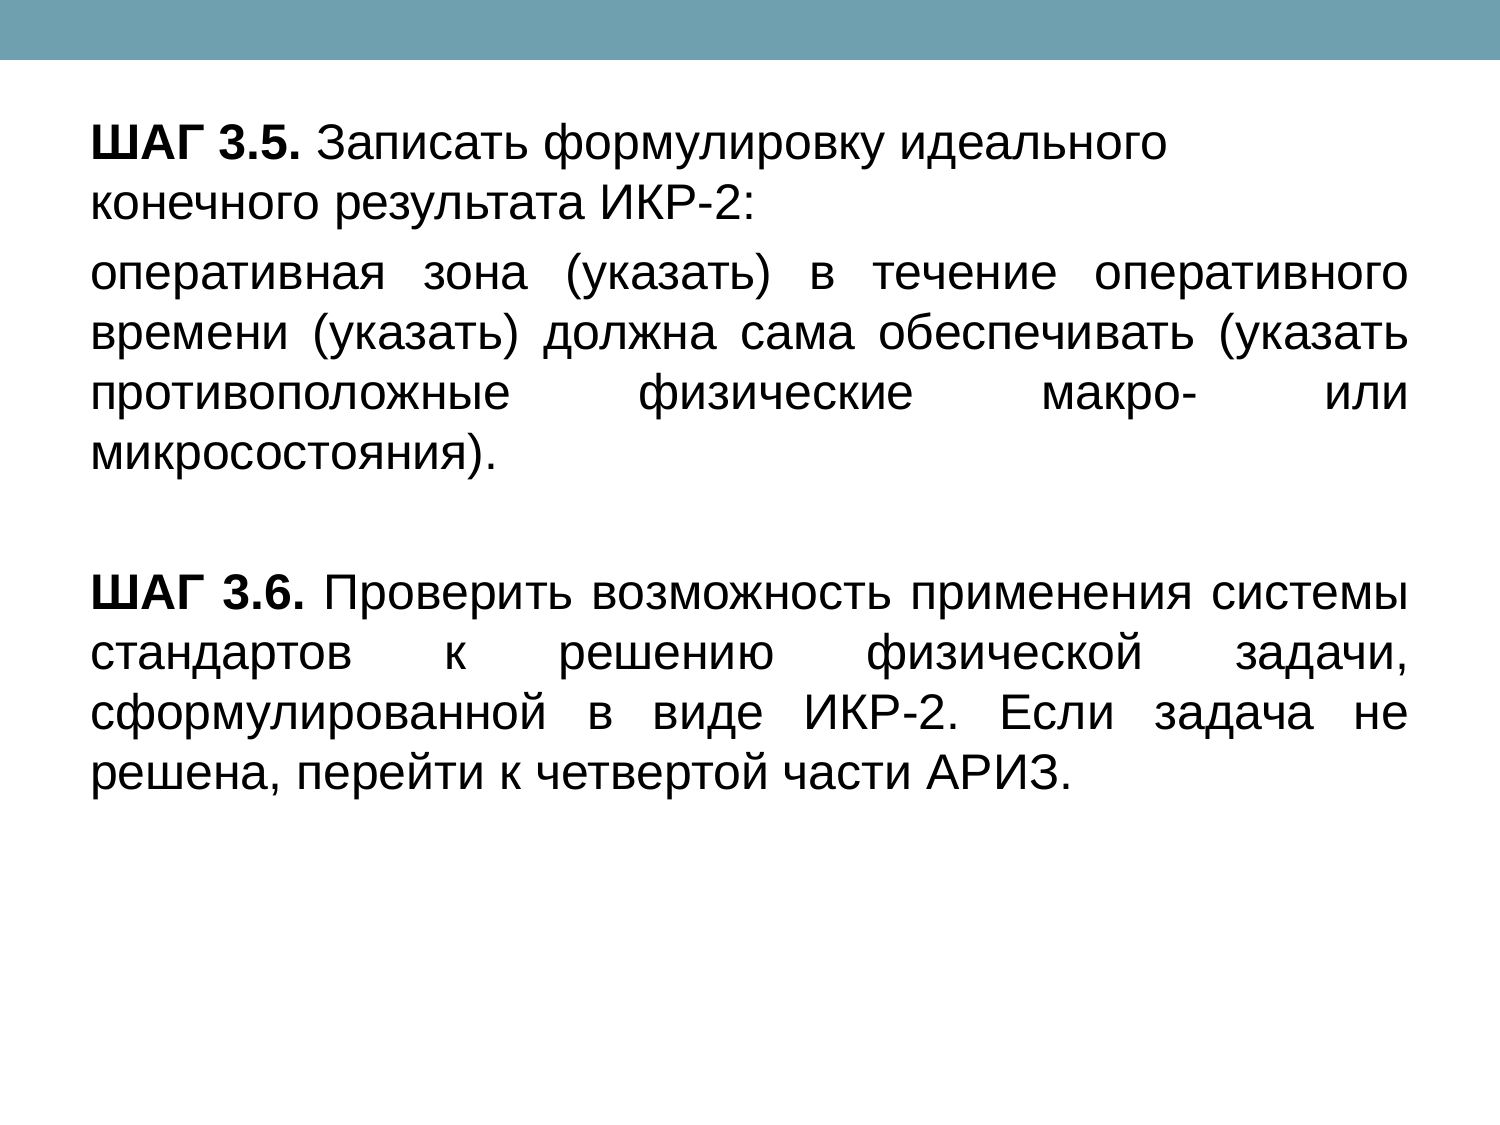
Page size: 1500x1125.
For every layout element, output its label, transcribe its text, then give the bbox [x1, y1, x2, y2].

list ШАГ 3.5. Записать формулировку идеального конечного результата ИКР-2: оперативная зона (указать) в течение оперативного времени (указать) должна сама обеспечивать (указать противоположные физические макро- или микросостояния). ШАГ 3.6. Проверить возможность применения системы стандартов к решению физической задачи, сформулированной в виде ИКР-2. Если задача не решена, перейти к четвертой части АРИЗ. [75, 101, 1425, 1063]
